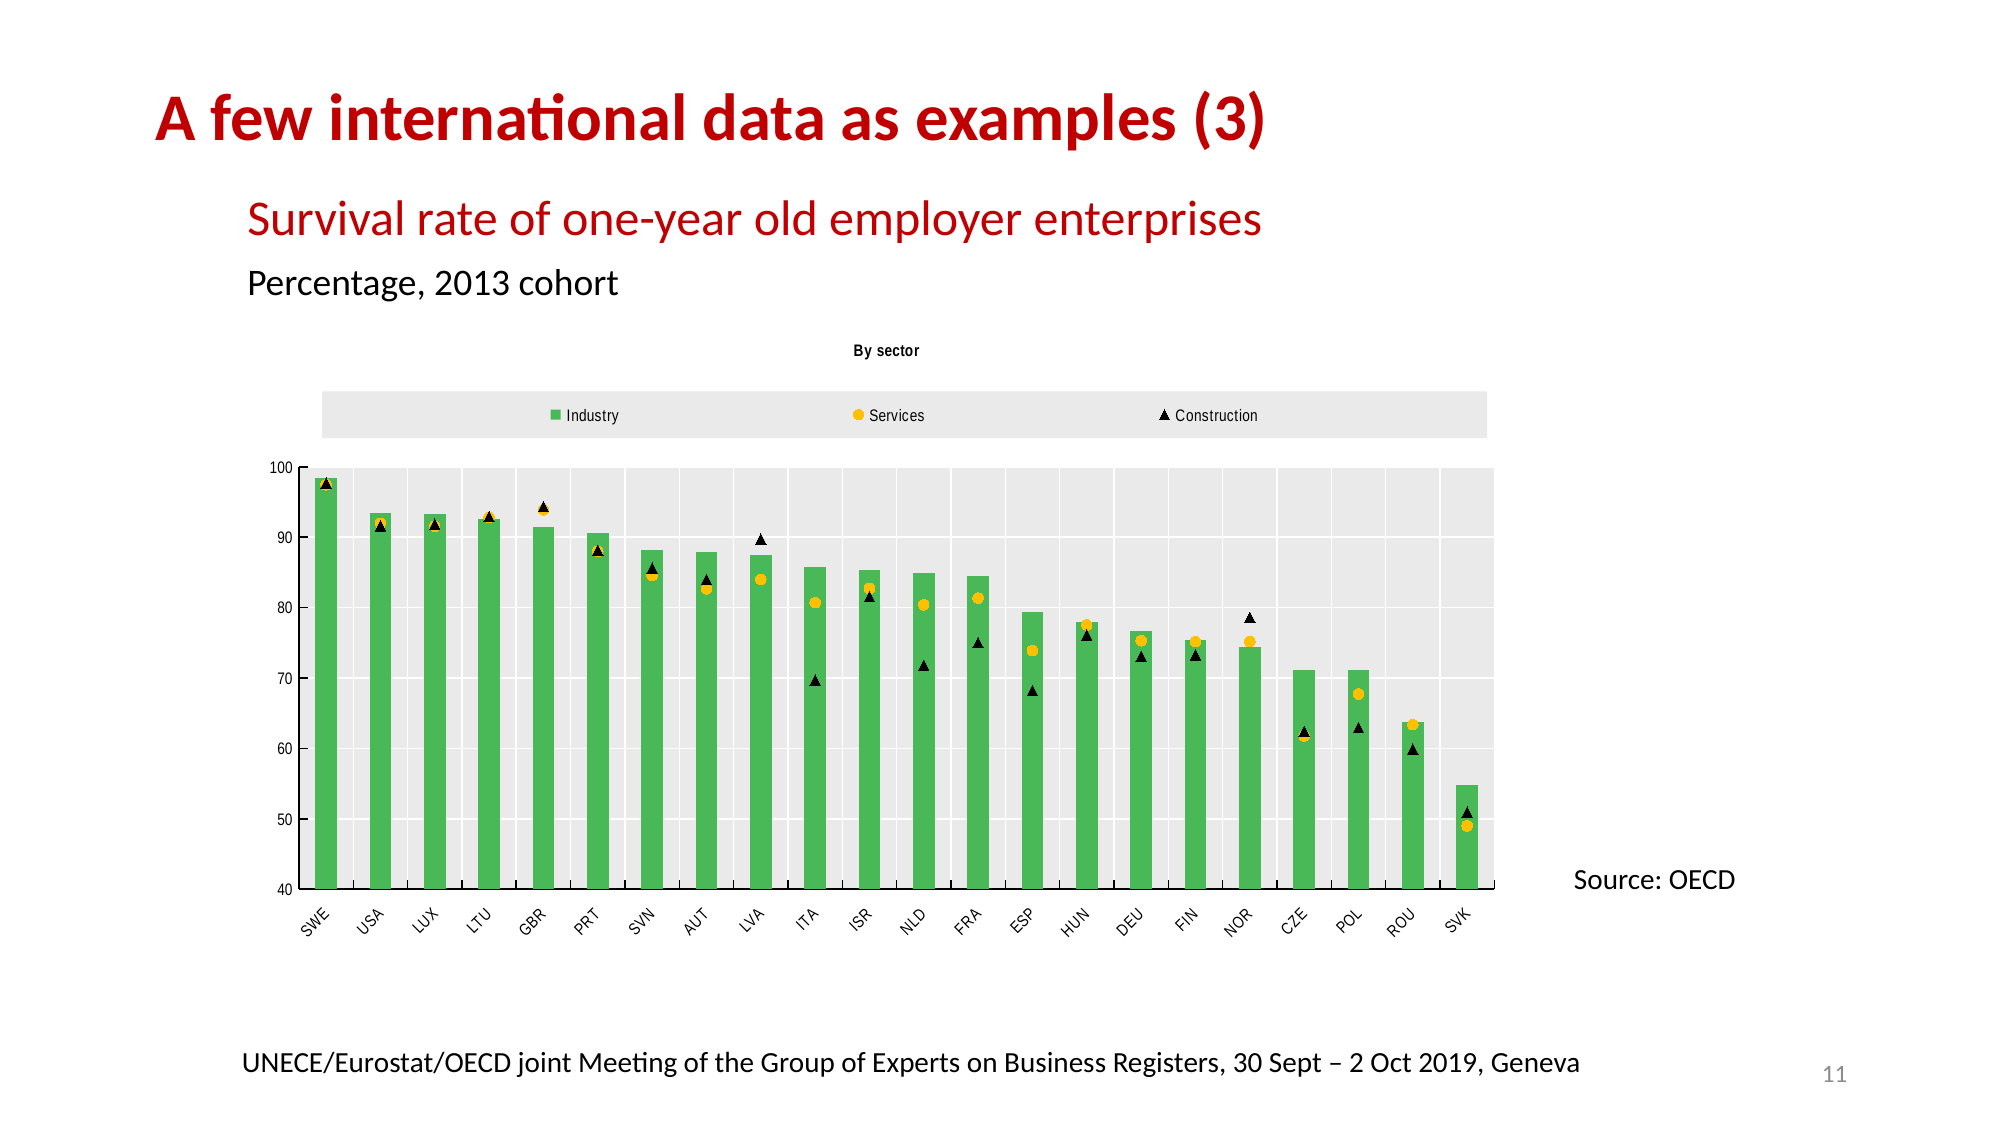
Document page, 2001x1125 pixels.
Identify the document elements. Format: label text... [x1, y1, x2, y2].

footer UNECE/Eurostat/OECD joint Meeting of the Group of Experts on Business Registers, 30 Sept – 2 Oct 2019, Geneva [222, 1030, 1601, 1091]
title A few international data as examples (3) [140, 71, 1646, 167]
chart [258, 323, 1498, 947]
slide_number 11 [1412, 1042, 1863, 1103]
text_box Survival rate of one-year old employer enterprises Percentage, 2013 cohort [232, 178, 1701, 311]
text_box Source: OECD [1559, 853, 1752, 903]
